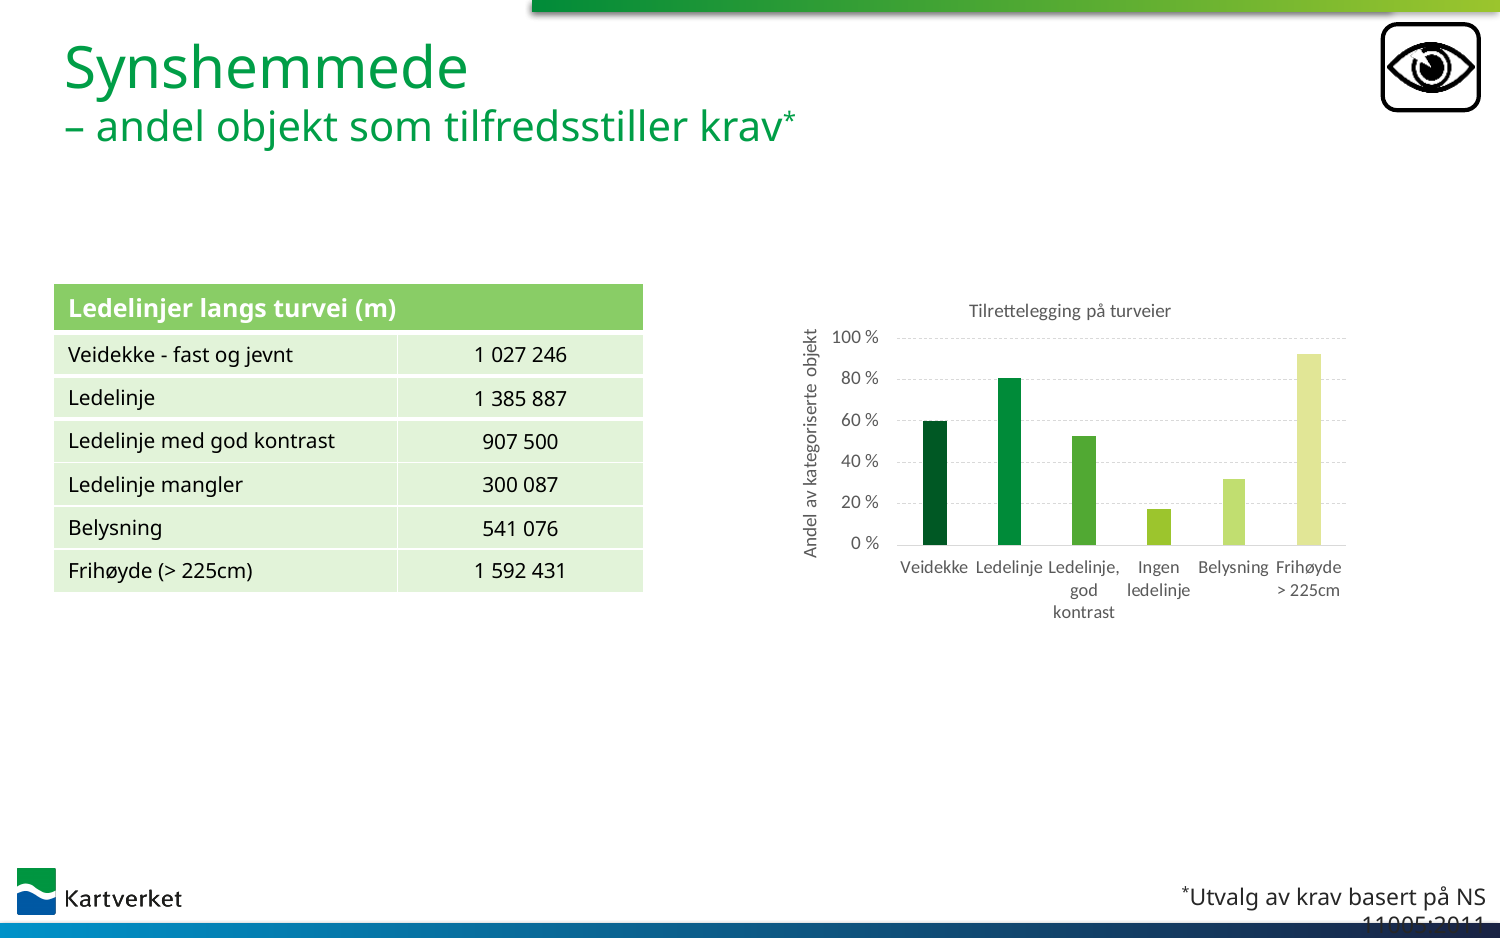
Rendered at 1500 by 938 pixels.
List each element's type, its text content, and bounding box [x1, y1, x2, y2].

table_cell Ledelinje med god kontrast [54, 421, 397, 462]
table_cell Ledelinje mangler [54, 463, 397, 505]
table_cell 1 027 246 [398, 335, 643, 374]
table_cell 907 500 [398, 421, 643, 462]
table_cell Veidekke - fast og jevnt [54, 335, 397, 374]
picture [791, 291, 1349, 630]
text_box Synshemmede – andel objekt som tilfredsstiller krav* [49, 24, 1431, 158]
table_cell Ledelinje [54, 378, 397, 417]
table_cell 1 592 431 [398, 550, 643, 592]
text_box *Utvalg av krav basert på NS 11005:2011 [1068, 873, 1500, 938]
table_cell 541 076 [398, 507, 643, 548]
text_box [1382, 24, 1480, 111]
table_cell 300 087 [398, 463, 643, 505]
table_header Ledelinjer langs turvei (m) [54, 284, 643, 330]
table_cell 1 385 887 [398, 378, 643, 417]
table_cell Belysning [54, 507, 397, 548]
table_cell Frihøyde (> 225cm) [54, 550, 397, 592]
